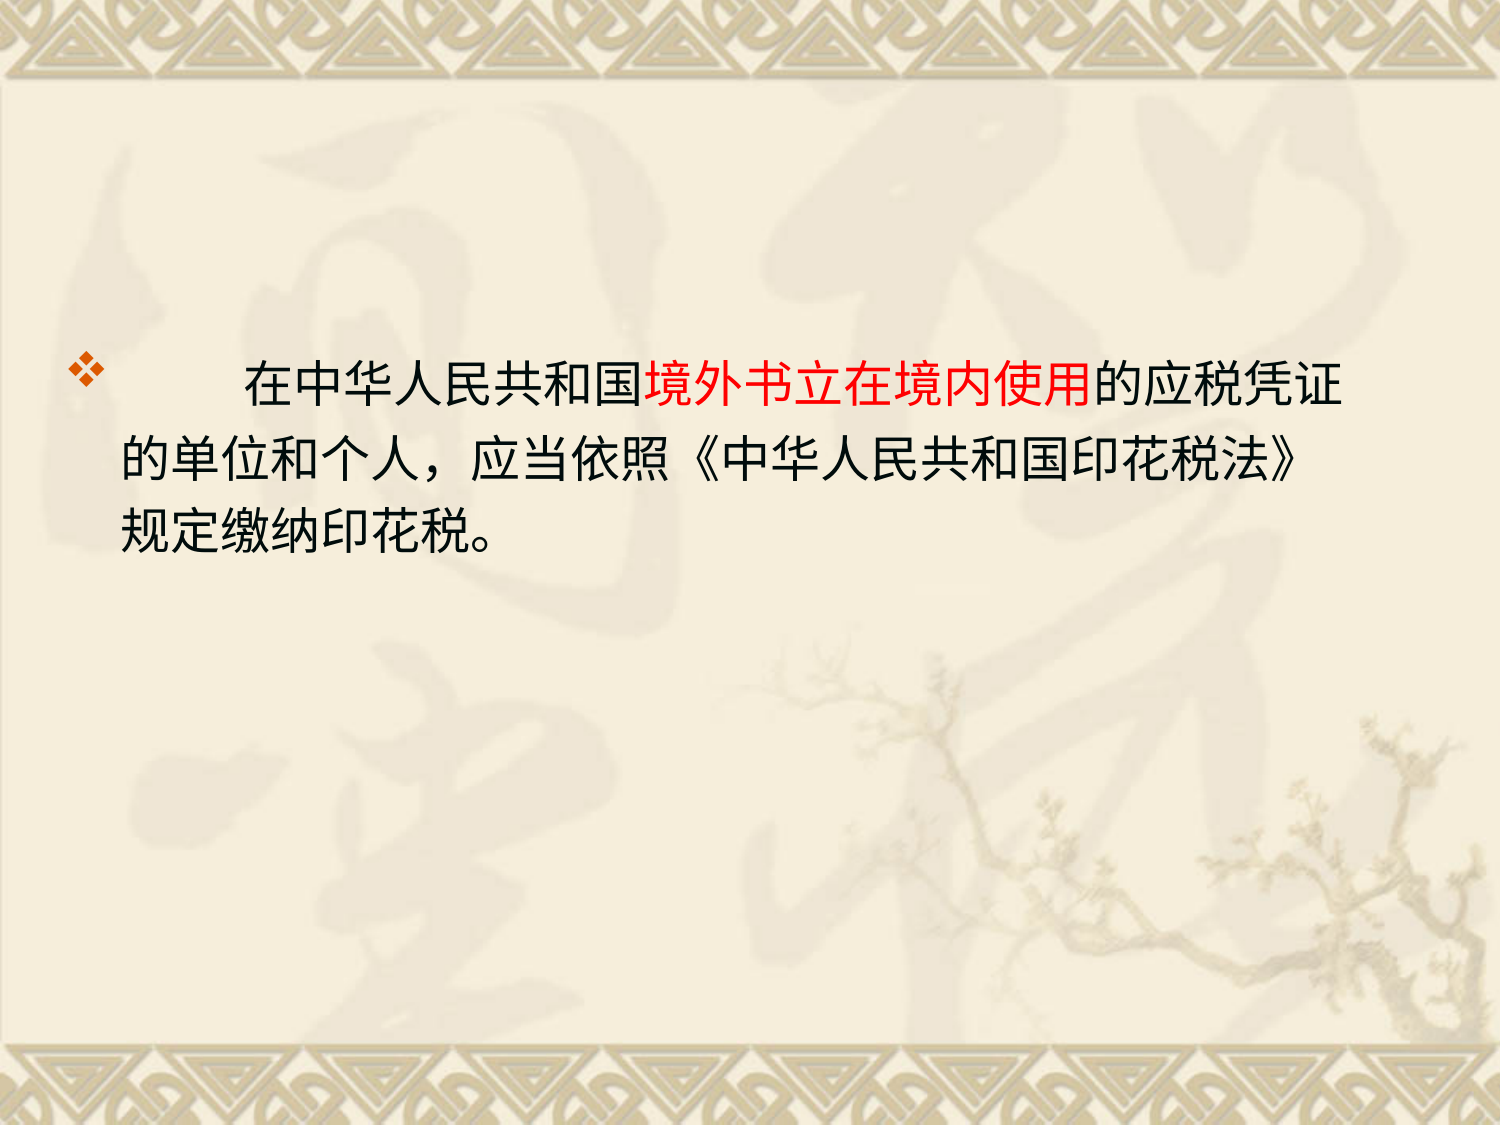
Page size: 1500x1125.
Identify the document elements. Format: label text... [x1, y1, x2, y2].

list 在中华人民共和国境外书立在境内使用的应税凭证的单位和个人，应当依照《中华人民共和国印花税法》规定缴纳印花税。 [49, 312, 1370, 1001]
picture [0, 0, 1500, 1125]
